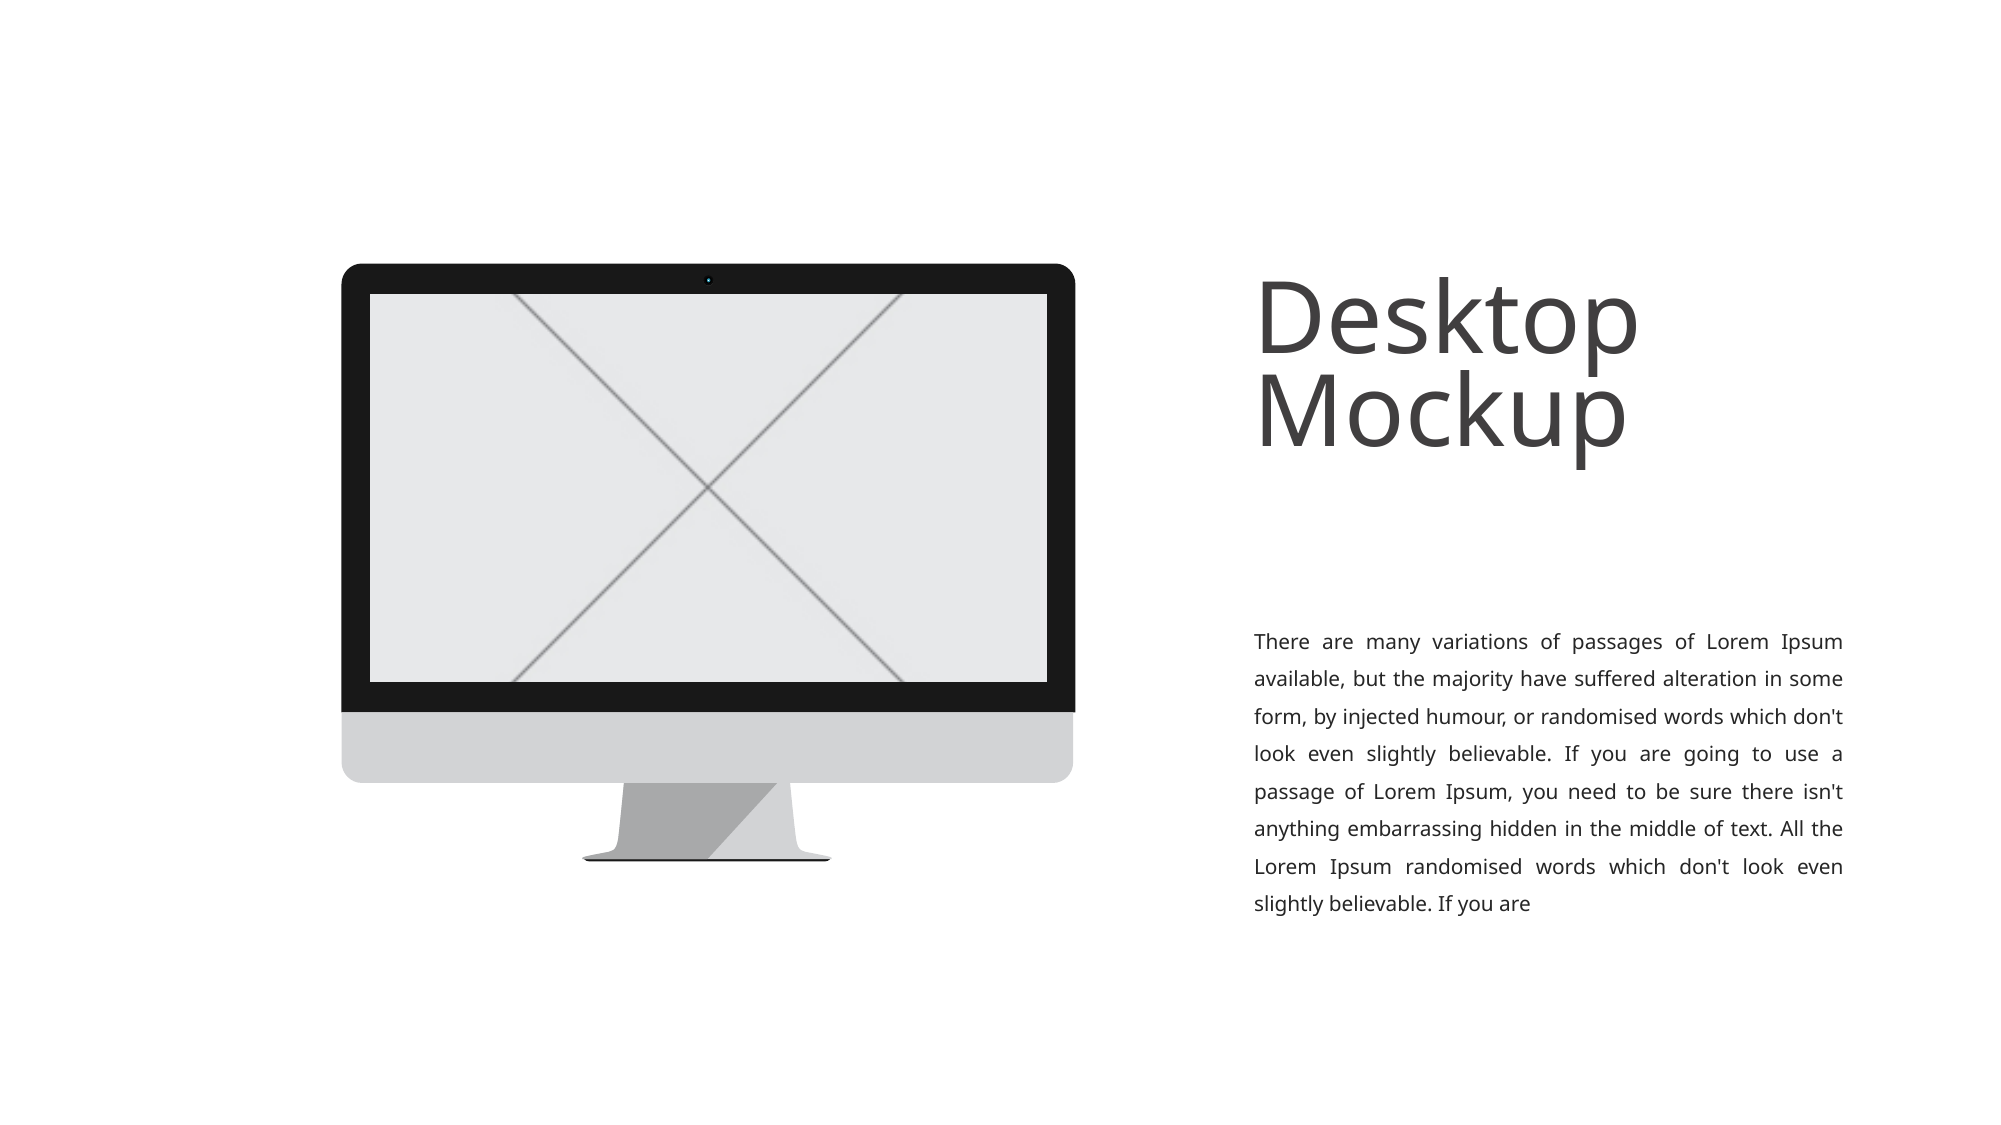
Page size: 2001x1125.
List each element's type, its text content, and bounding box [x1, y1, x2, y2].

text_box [341, 263, 1076, 862]
text_box Mockup [1238, 352, 2000, 461]
text_box There are many variations of passages of Lorem Ipsum available, but the majority have suffered alteration in some form, by injected humour, or randomised words which don't look even slightly believable. If you are going to use a passage of Lorem Ipsum, you need to be sure there isn't anything embarrassing hidden in the middle of text. All the Lorem Ipsum randomised words which don't look even slightly believable. If you are [1239, 608, 1858, 924]
text_box Desktop [1238, 259, 2000, 352]
picture [370, 294, 1047, 682]
